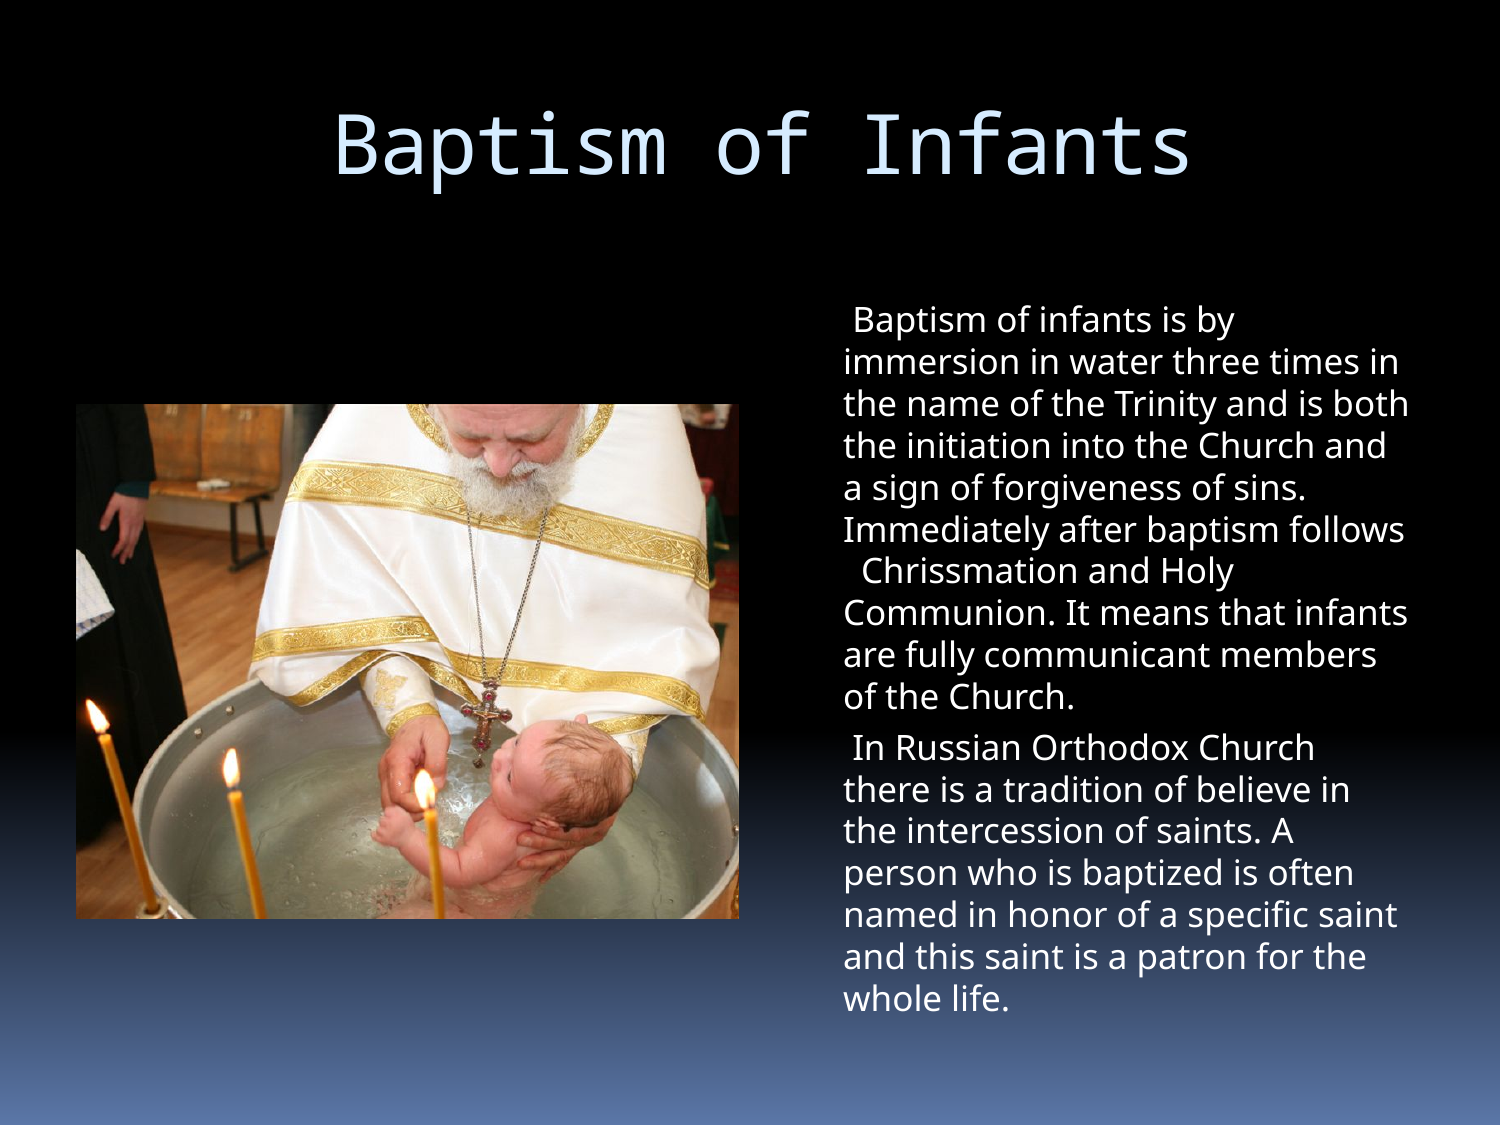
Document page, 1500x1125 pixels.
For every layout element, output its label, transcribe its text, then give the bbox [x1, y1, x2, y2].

title Baptism of Infants [75, 83, 1425, 234]
list Baptism of infants is by immersion in water three times in the name of the Trinity and is both the initiation into the Church and a sign of forgiveness of sins. Immediately after baptism follows Chrissmation and Holy Communion. It means that infants are fully communicant members of the Church. In Russian Orthodox Church there is a tradition of believe in the intercession of saints. A person who is baptized is often named in honor of a specific saint and this saint is a patron for the whole life. [763, 290, 1427, 1033]
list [75, 403, 740, 920]
